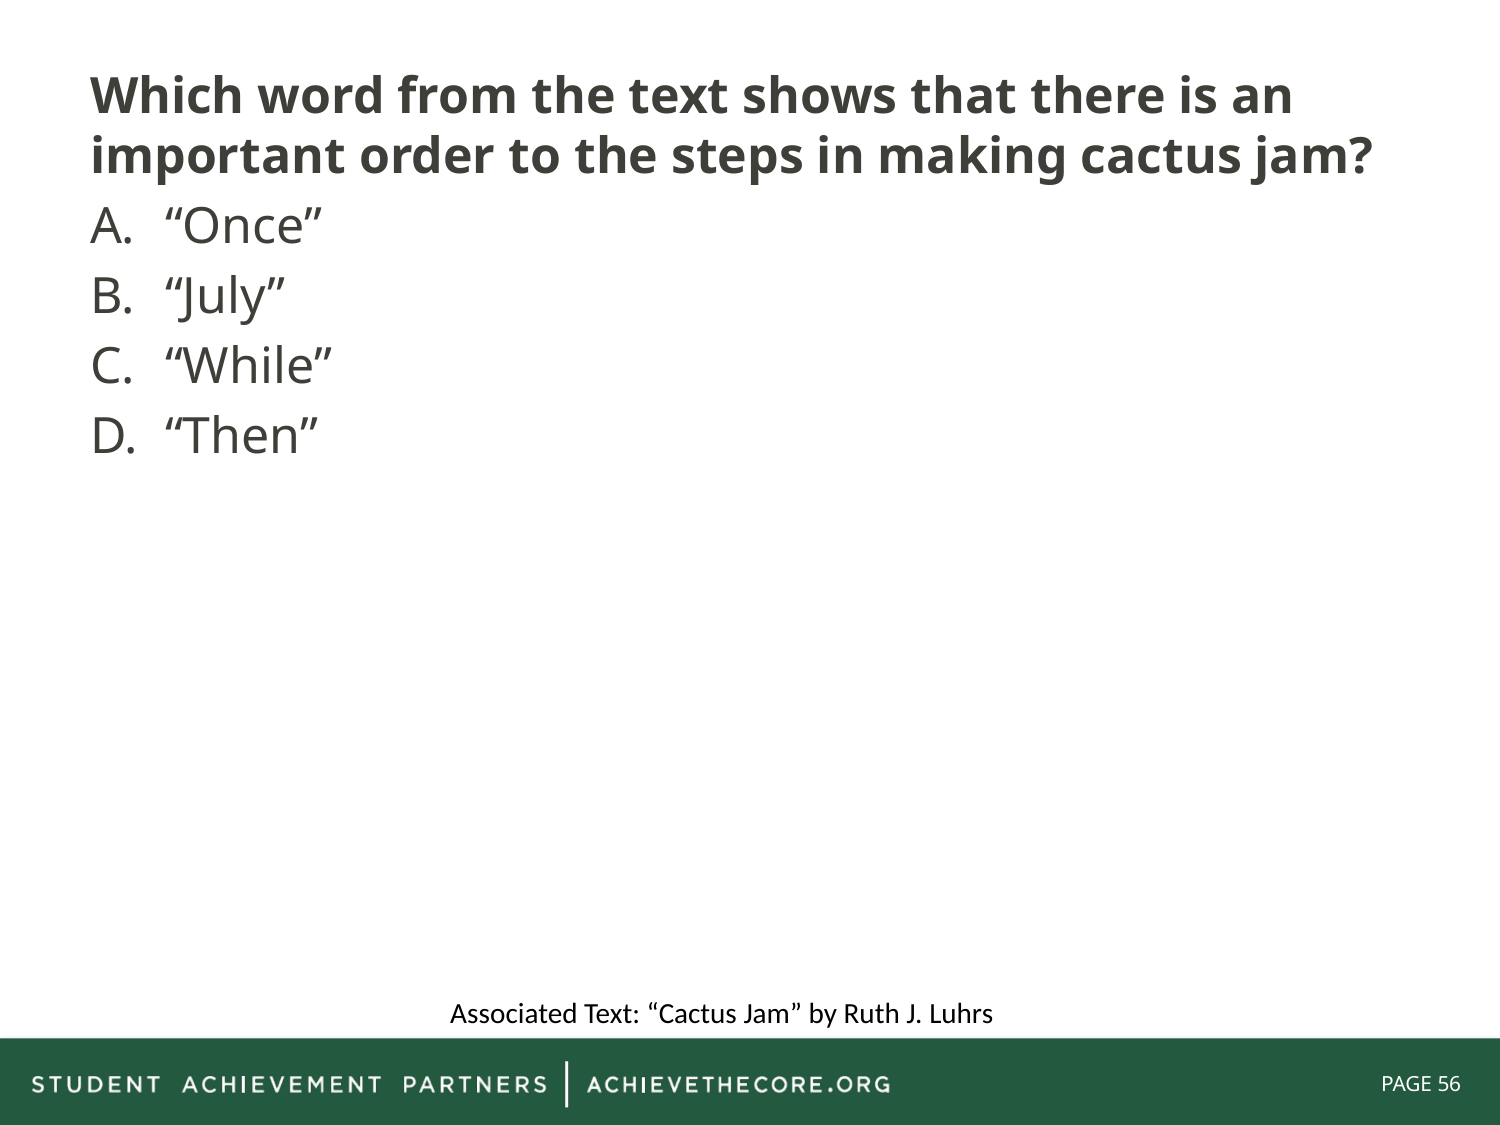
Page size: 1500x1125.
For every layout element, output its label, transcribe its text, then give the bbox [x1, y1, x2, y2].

text_box Associated Text: “Cactus Jam” by Ruth J. Luhrs [74, 987, 1369, 1038]
list Which word from the text shows that there is an important order to the steps in making cactus jam? “Once” “July” “While” “Then” [75, 56, 1425, 629]
